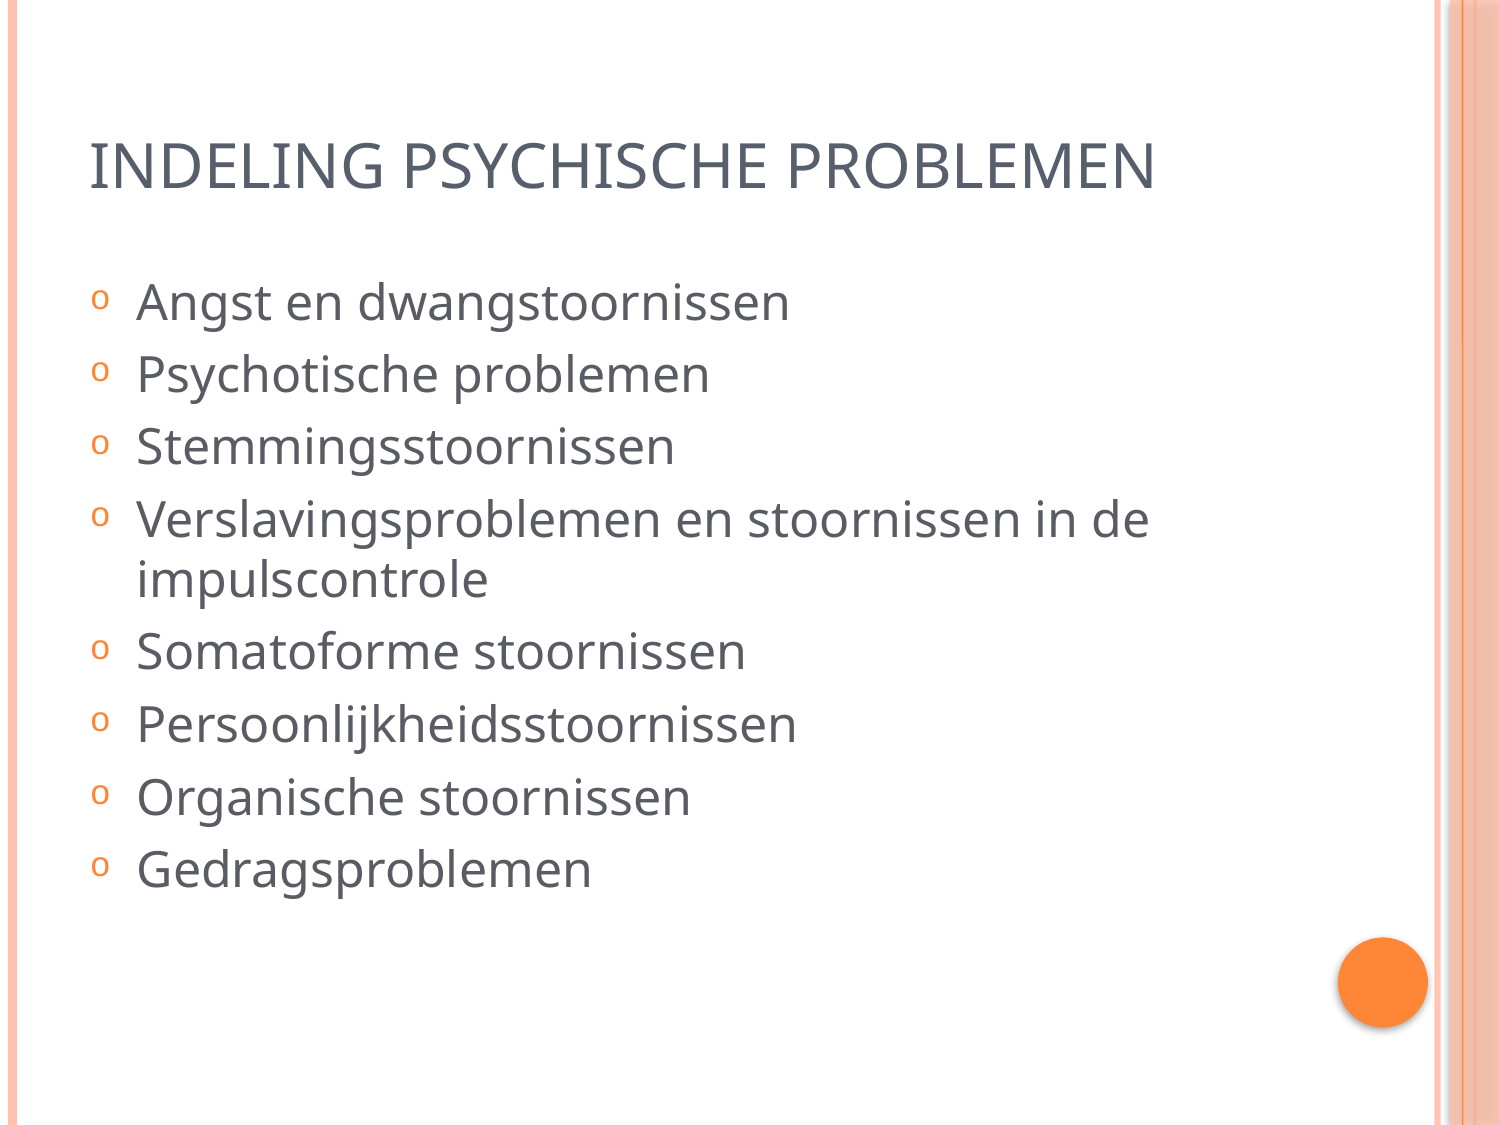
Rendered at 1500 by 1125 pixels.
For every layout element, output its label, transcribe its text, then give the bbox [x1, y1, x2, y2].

list Angst en dwangstoornissen Psychotische problemen Stemmingsstoornissen Verslavingsproblemen en stoornissen in de impulscontrole Somatoforme stoornissen Persoonlijkheidsstoornissen Organische stoornissen Gedragsproblemen [75, 262, 1300, 1062]
title Indeling psychische problemen [75, 45, 1300, 209]
